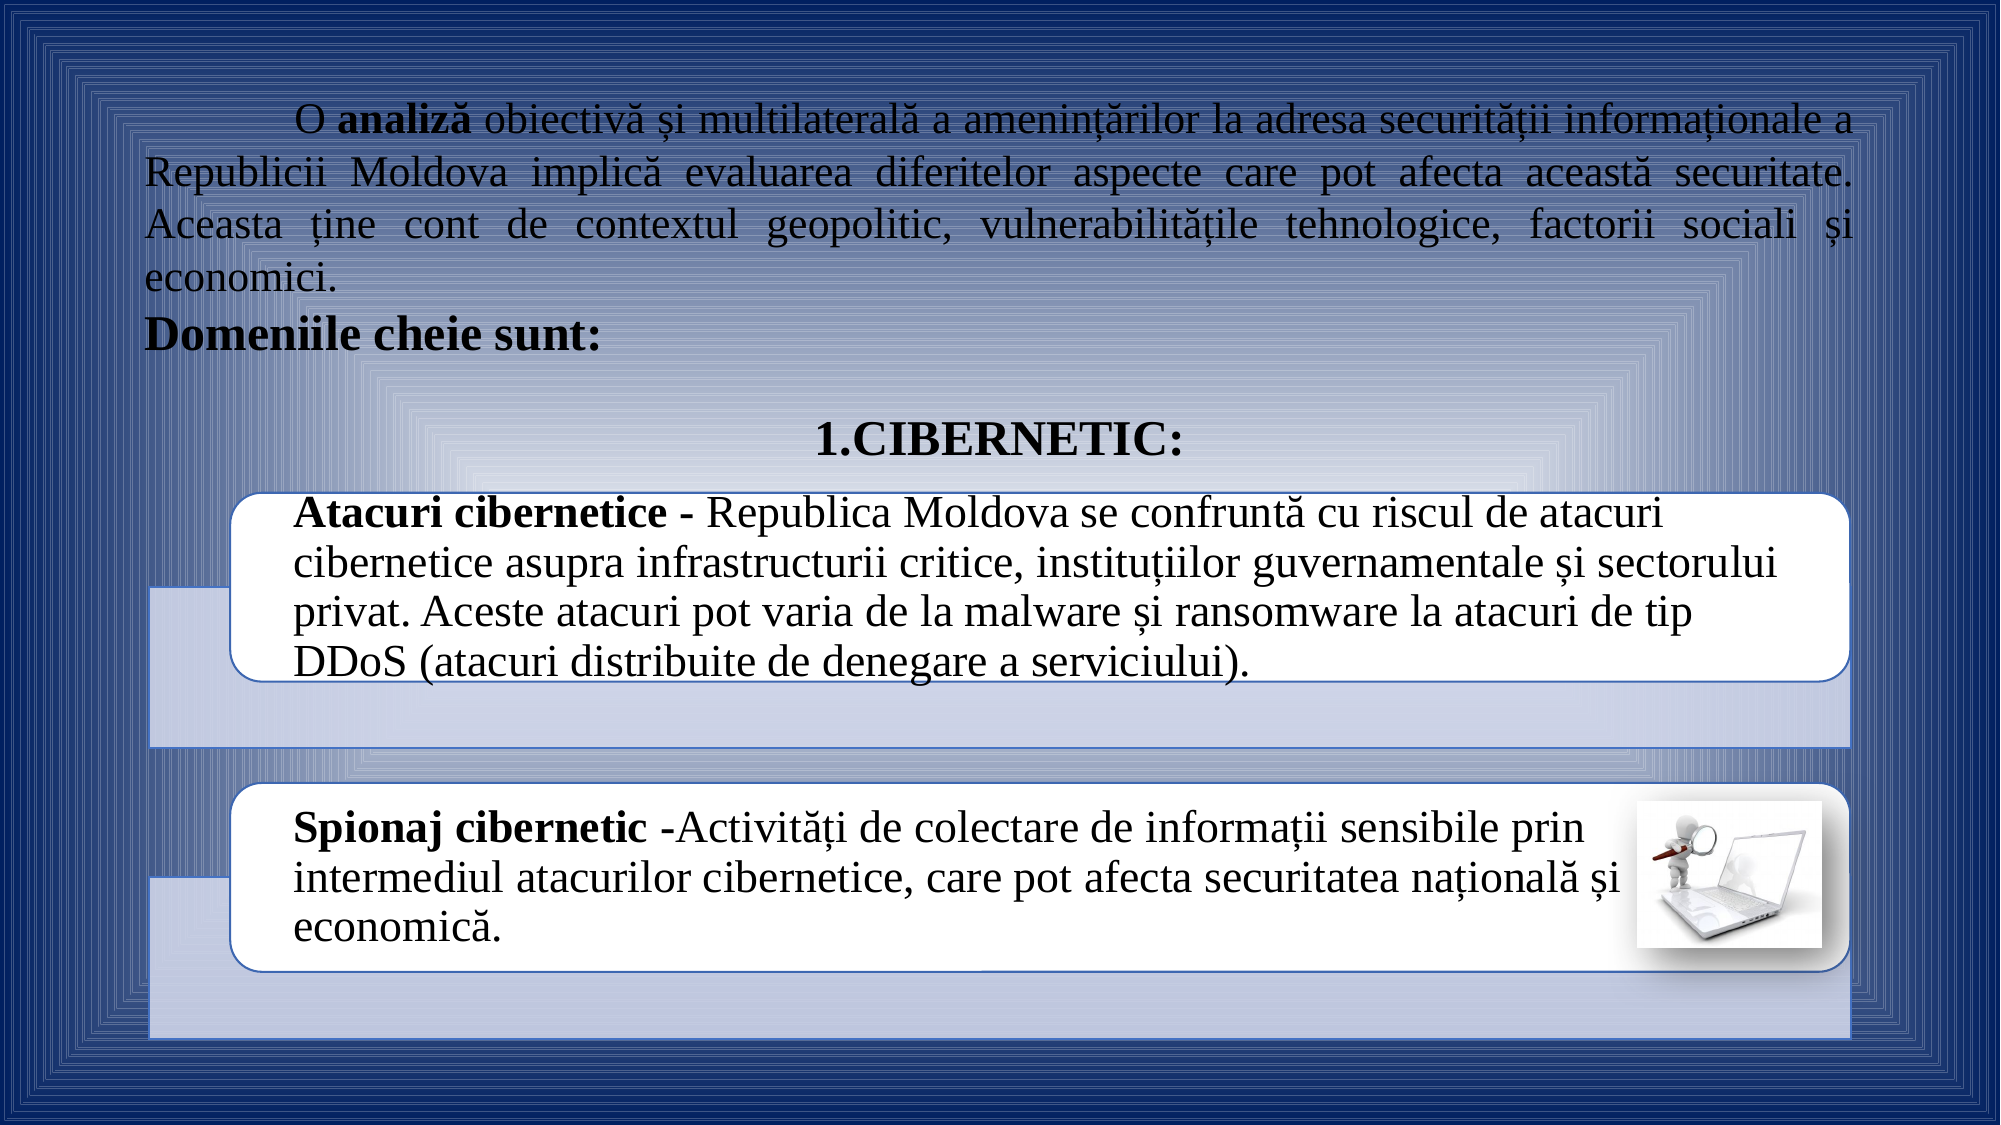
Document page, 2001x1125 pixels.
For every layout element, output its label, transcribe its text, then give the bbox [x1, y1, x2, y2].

text_box O analiză obiectivă și multilaterală a amenințărilor la adresa securității informaționale a Republicii Moldova implică evaluarea diferitelor aspecte care pot afecta această securitate. Aceasta ține cont de contextul geopolitic, vulnerabilitățile tehnologice, factorii sociali și economici. Domeniile cheie sunt: CIBERNETIC: [129, 82, 1871, 473]
picture [1637, 801, 1822, 948]
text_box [149, 489, 1851, 1043]
